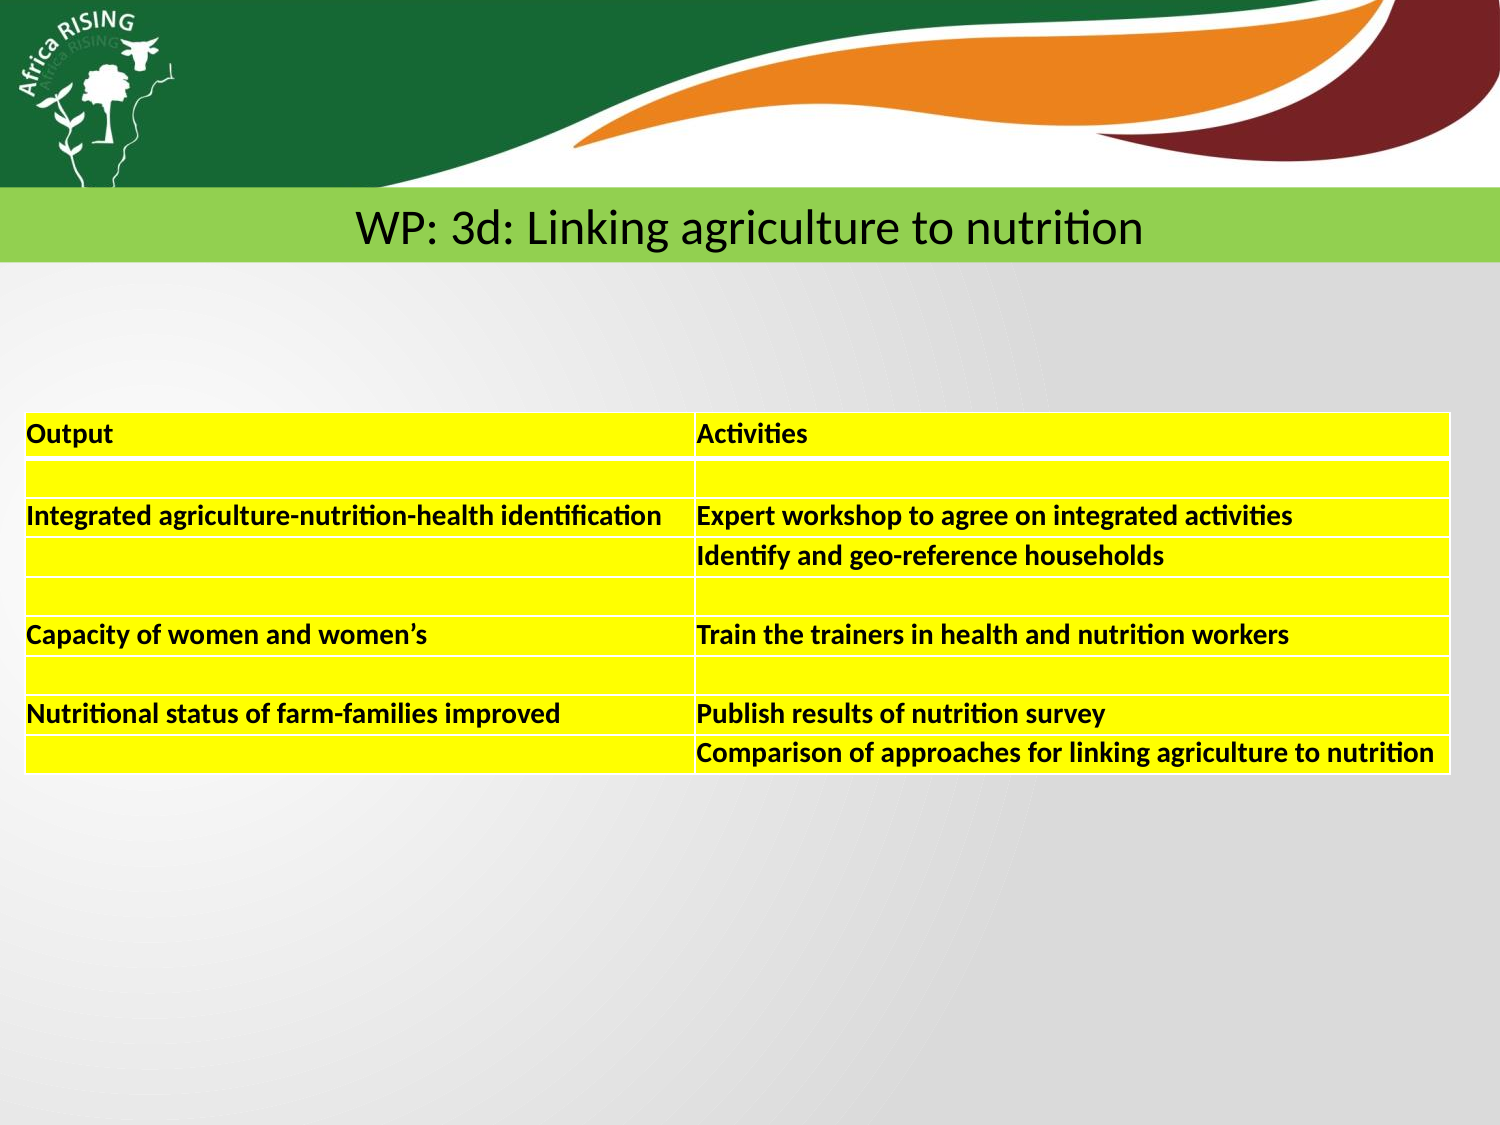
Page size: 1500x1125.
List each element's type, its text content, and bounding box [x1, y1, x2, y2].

table_header Activities [696, 413, 1449, 456]
table_cell Integrated agriculture-nutrition-health identification [26, 499, 694, 536]
table_cell Expert workshop to agree on integrated activities [696, 499, 1449, 536]
table_cell [696, 461, 1449, 497]
table_cell Capacity of women and women’s [26, 617, 694, 655]
table_cell Nutritional status of farm-families improved [26, 696, 694, 734]
table_header Output [26, 413, 694, 456]
table_cell Comparison of approaches for linking agriculture to nutrition [696, 736, 1449, 773]
picture [0, 0, 1500, 187]
table_cell Identify and geo-reference households [696, 538, 1449, 576]
table_cell [26, 657, 694, 694]
table_cell [26, 578, 694, 615]
table_cell [26, 538, 694, 576]
text_box WP: 3d: Linking agriculture to nutrition [0, 187, 1500, 263]
table_cell [26, 736, 694, 773]
table_cell [26, 461, 694, 497]
table_cell [696, 657, 1449, 694]
table_cell Train the trainers in health and nutrition workers [696, 617, 1449, 655]
table_cell Publish results of nutrition survey [696, 696, 1449, 734]
table_cell [696, 578, 1449, 615]
